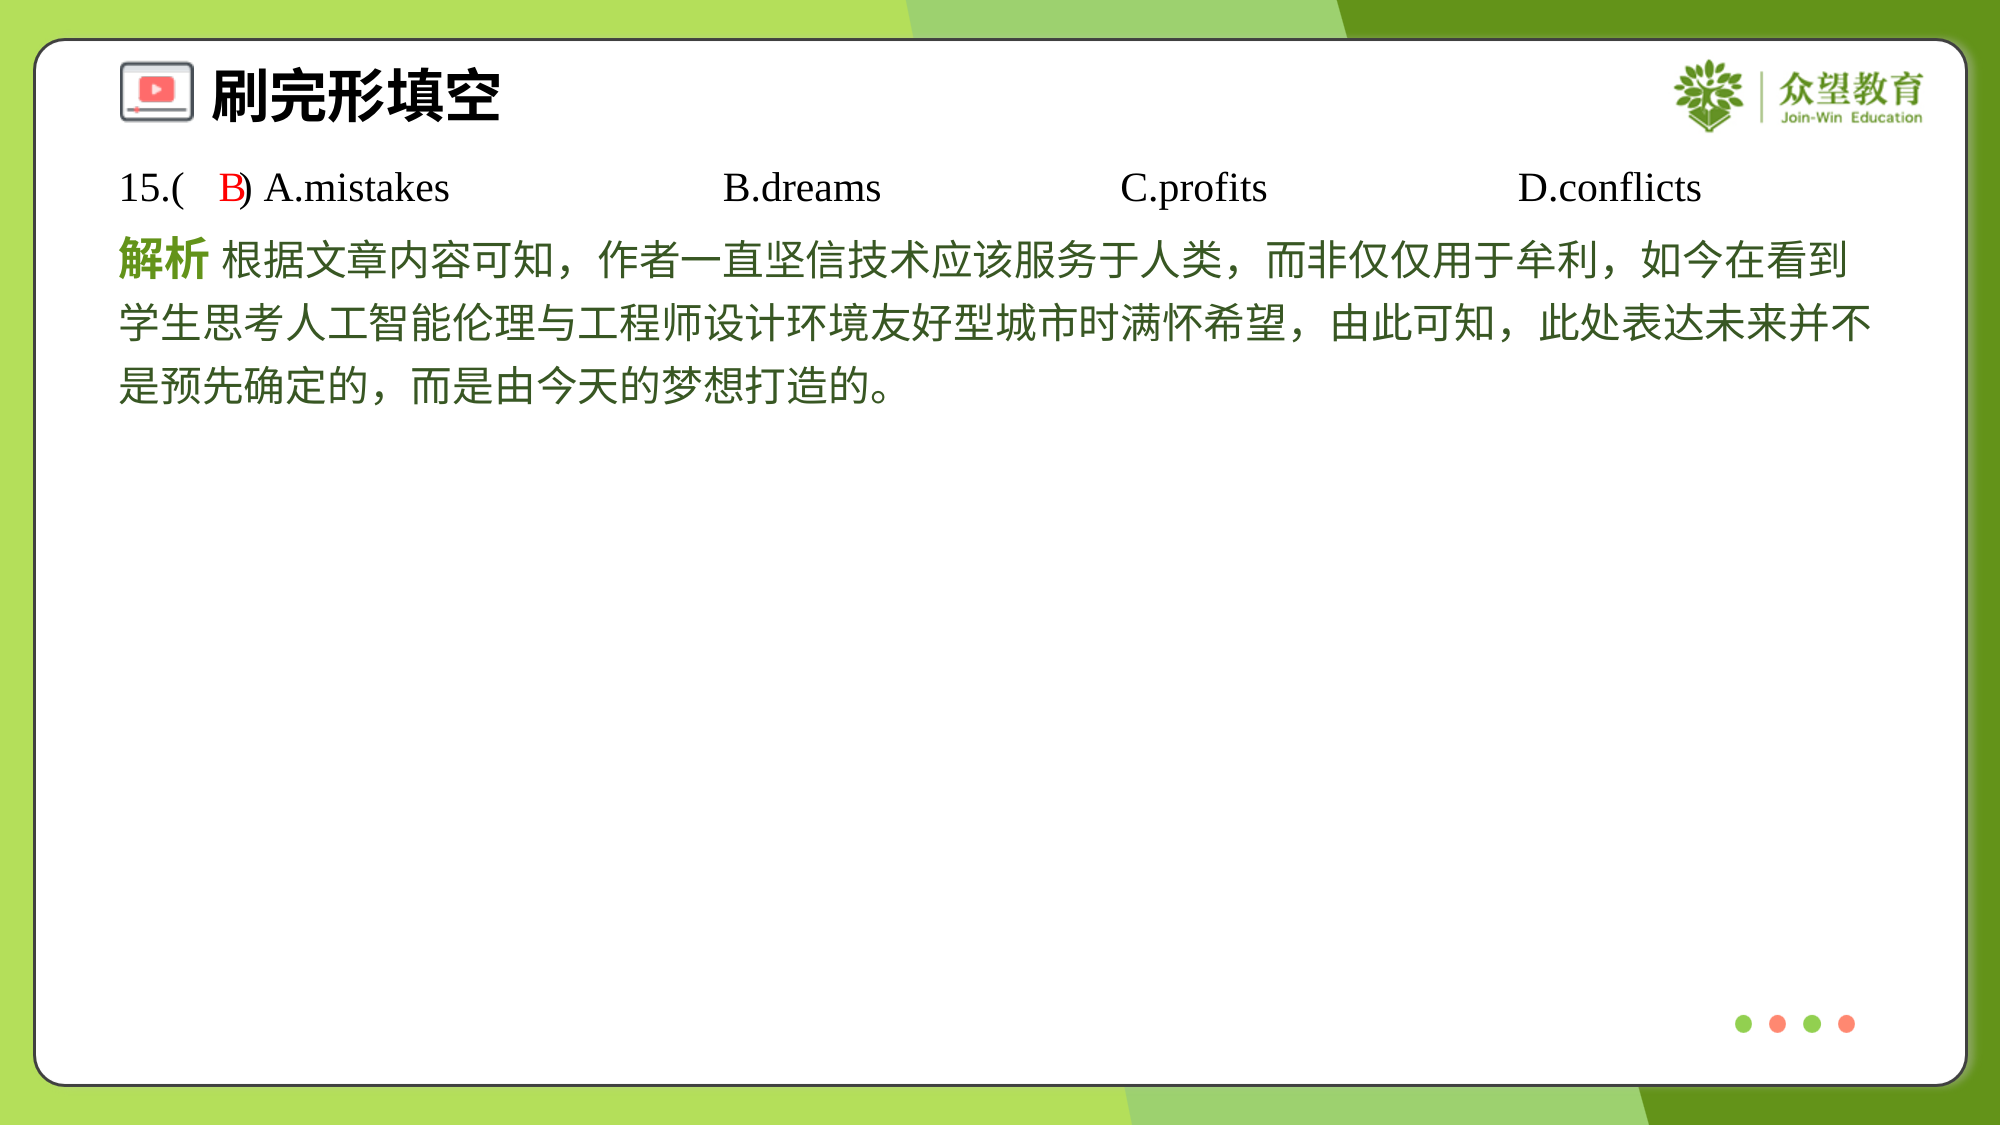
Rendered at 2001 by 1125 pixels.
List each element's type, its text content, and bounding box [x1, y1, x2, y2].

picture [0, 0, 2000, 1125]
text_box B [213, 146, 252, 205]
text_box 解析 根据文章内容可知，作者一直坚信技术应该服务于人类，而非仅仅用于牟利，如今在看到学生思考人工智能伦理与工程师设计环境友好型城市时满怀希望，由此可知，此处表达未来并不是预先确定的，而是由今天的梦想打造的。 [118, 215, 1883, 405]
text_box 15.( ) A.mistakes B.dreams C.profits D.conflicts [252, 146, 1883, 204]
text_box 15.( ) A.mistakes B.dreams C.profits D.conflicts [118, 146, 213, 204]
